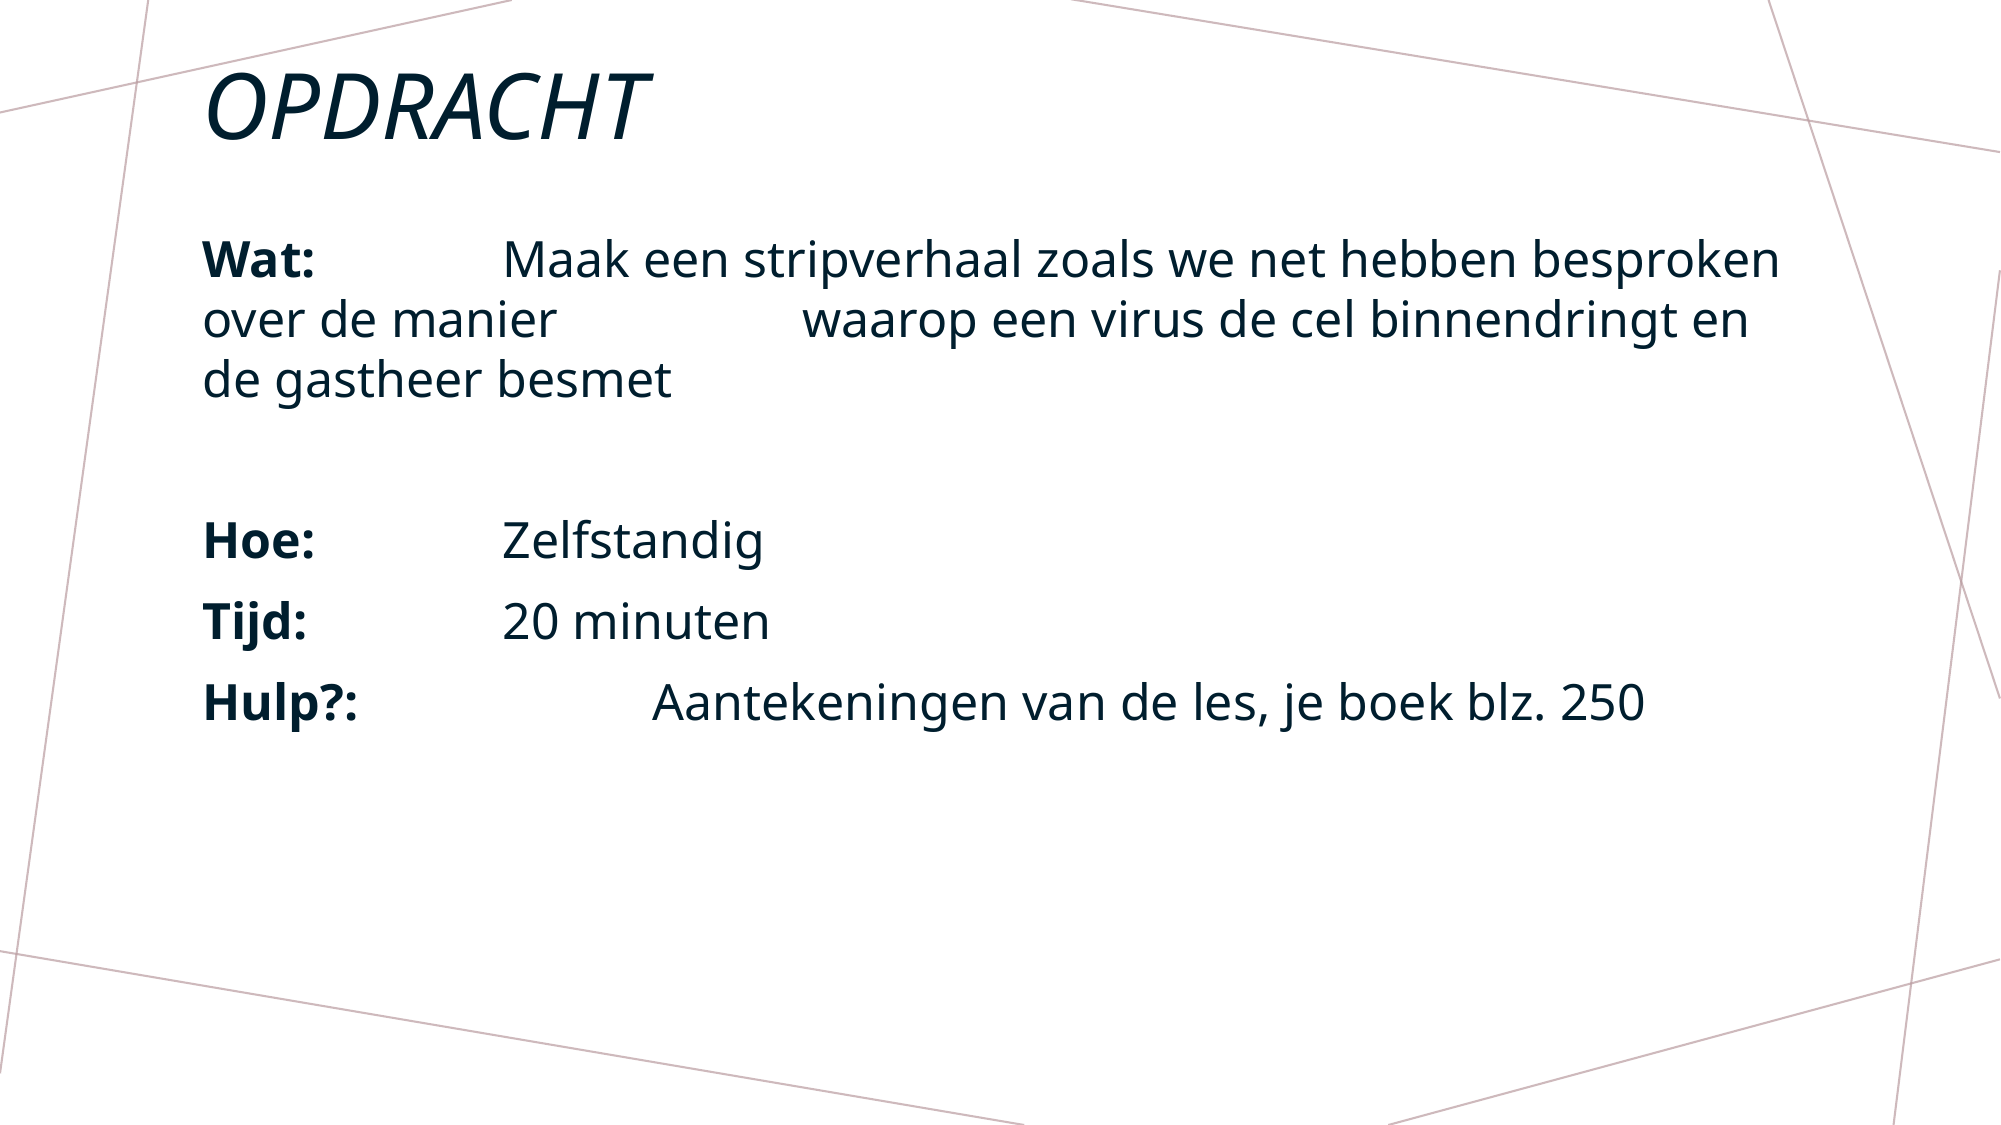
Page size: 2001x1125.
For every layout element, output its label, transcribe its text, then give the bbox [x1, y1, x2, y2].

title opdracht [187, 0, 1813, 219]
list Wat: Maak een stripverhaal zoals we net hebben besproken over de manier waarop een virus de cel binnendringt en de gastheer besmet Hoe: Zelfstandig Tijd: 20 minuten Hulp?: Aantekeningen van de les, je boek blz. 250 [187, 219, 1813, 1064]
